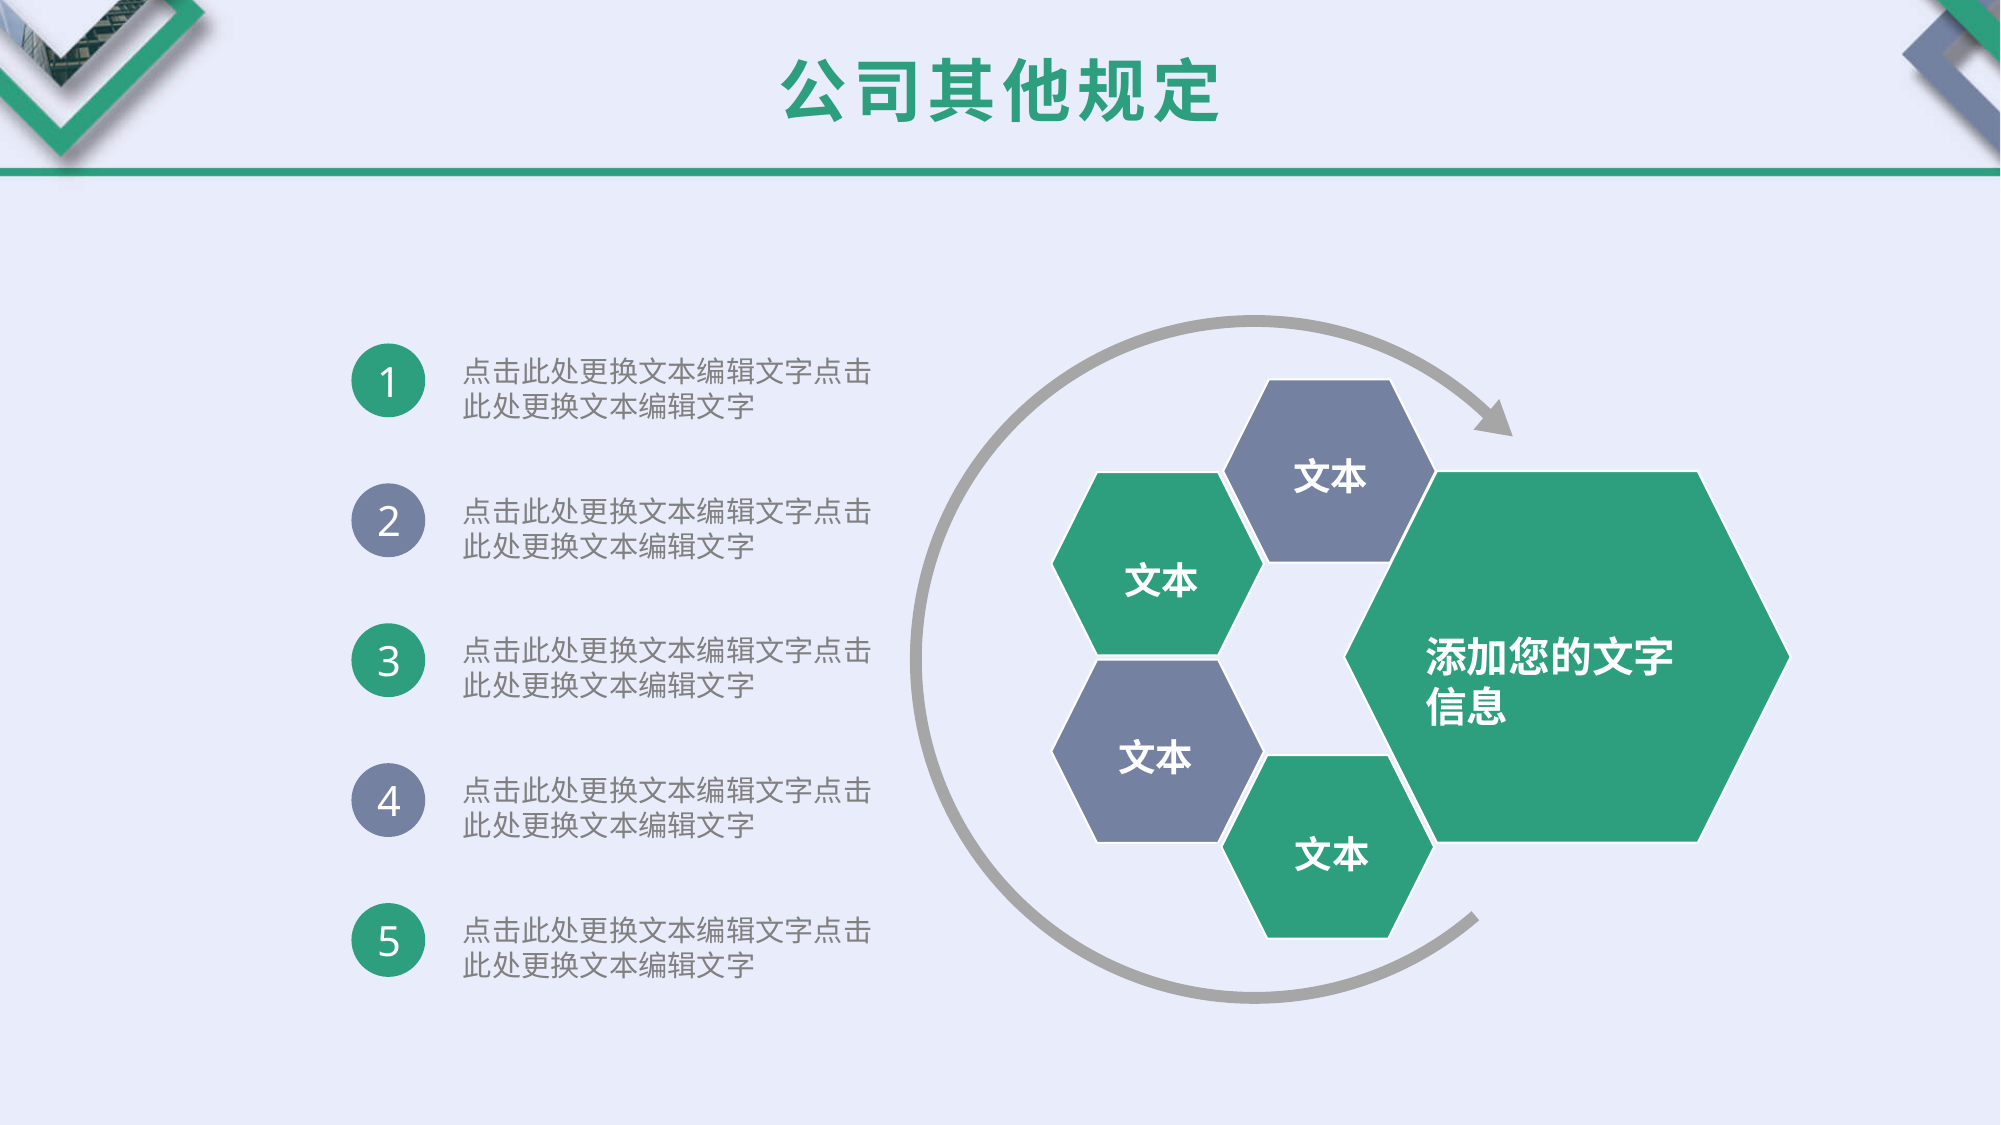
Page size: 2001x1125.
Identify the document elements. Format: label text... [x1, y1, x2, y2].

picture [0, 0, 2001, 1125]
text_box 点击此处更换文本编辑文字点击此处更换文本编辑文字 [448, 625, 889, 711]
text_box 5 [350, 902, 427, 978]
text_box 点击此处更换文本编辑文字点击此处更换文本编辑文字 [448, 485, 889, 571]
text_box 4 [350, 762, 427, 839]
text_box 公司其他规定 [732, 47, 1267, 130]
text_box 点击此处更换文本编辑文字点击此处更换文本编辑文字 [448, 345, 889, 431]
text_box 点击此处更换文本编辑文字点击此处更换文本编辑文字 [448, 765, 889, 850]
text_box 1 [350, 342, 427, 419]
text_box 3 [350, 622, 427, 699]
text_box 2 [350, 482, 427, 559]
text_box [910, 316, 1791, 1003]
text_box 点击此处更换文本编辑文字点击此处更换文本编辑文字 [448, 905, 889, 990]
